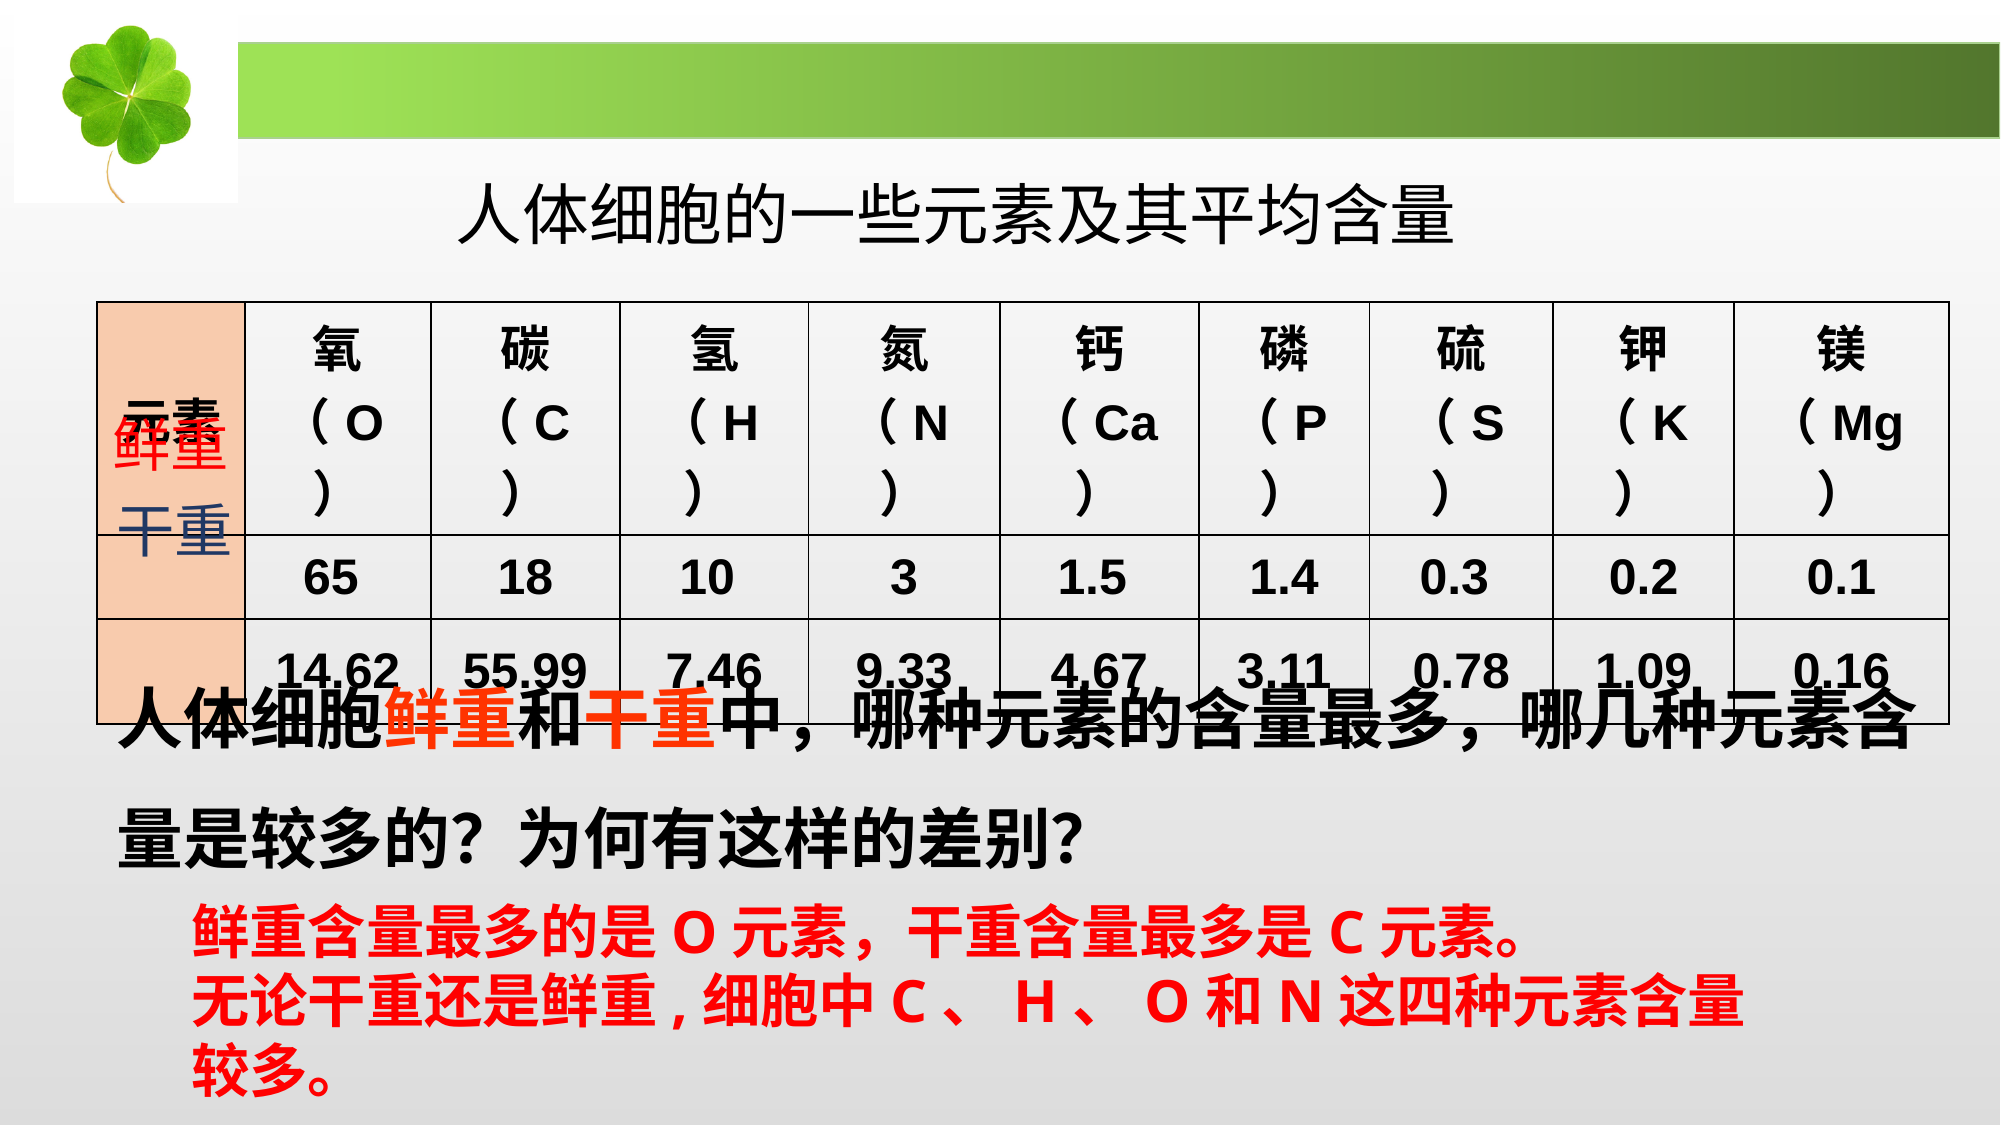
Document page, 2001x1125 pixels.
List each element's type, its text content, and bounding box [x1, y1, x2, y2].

table_cell 18 [432, 536, 619, 618]
table_cell 14.62 [246, 620, 430, 629]
picture [14, 0, 238, 203]
table_cell [98, 620, 244, 723]
table_cell [98, 536, 244, 618]
table_cell 0.16 [1735, 620, 1948, 629]
table_header 元素 [98, 486, 102, 534]
table_cell 0.3 [1370, 536, 1552, 618]
table_cell 1.09 [1554, 620, 1733, 629]
table_header 碳（C） [432, 303, 619, 534]
table_cell 7.46 [621, 620, 808, 629]
table_header 硫（S） [1370, 303, 1552, 534]
table_cell 4.67 [1001, 620, 1198, 629]
text_box 鲜重含量最多的是O元素，干重含量最多是C元素。 无论干重还是鲜重,细胞中C、H、O和N这四种元素含量较多。 [176, 887, 1770, 1112]
table_cell 0.1 [1735, 536, 1948, 618]
table_header 氢（H） [621, 303, 808, 534]
table_cell 65 [246, 536, 430, 618]
table_header 钙（Ca） [1001, 303, 1198, 534]
table_header 氧（O） [246, 303, 430, 534]
table_cell 3 [809, 536, 999, 618]
table_cell 0.78 [1370, 620, 1552, 629]
table_header 元素 [98, 303, 244, 400]
table_cell 9.33 [809, 620, 999, 629]
text_box 人体细胞的一些元素及其平均含量 [441, 166, 1472, 261]
table_cell 1.5 [1001, 536, 1198, 618]
table_cell 55.99 [432, 620, 619, 629]
table_header 磷（P） [1200, 303, 1369, 534]
text_box 人体细胞鲜重和干重中，哪种元素的含量最多，哪几种元素含量是较多的？为何有这样的差别？ [101, 629, 1949, 885]
table_cell 0.2 [1554, 536, 1733, 618]
text_box 干重 [102, 486, 249, 572]
table_cell 10 [621, 536, 808, 618]
table_header 镁（Mg） [1735, 303, 1948, 534]
table_header 钾（K） [1554, 303, 1733, 534]
text_box 鲜重 [97, 400, 244, 486]
table_cell 3.11 [1200, 620, 1369, 629]
table_cell 1.4 [1200, 536, 1369, 618]
table_header 氮（N） [809, 303, 999, 534]
